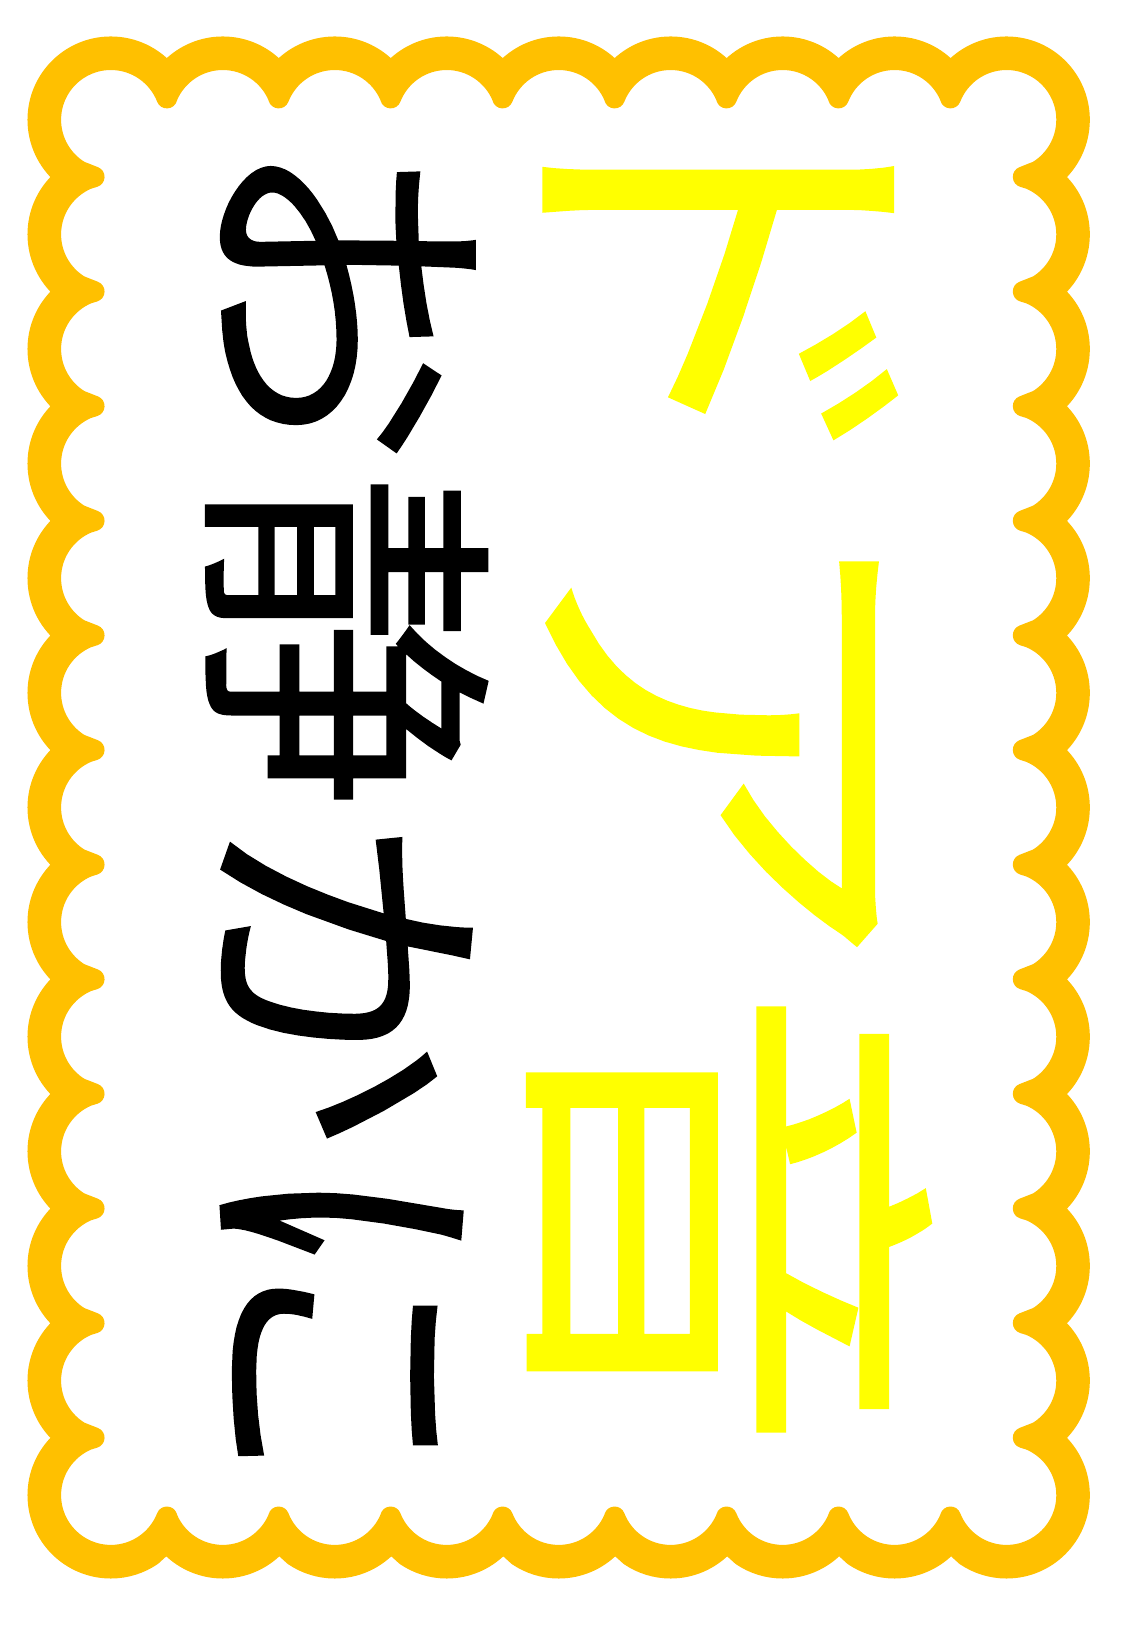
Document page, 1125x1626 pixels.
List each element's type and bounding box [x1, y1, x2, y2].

text_box [35, 44, 1082, 1571]
